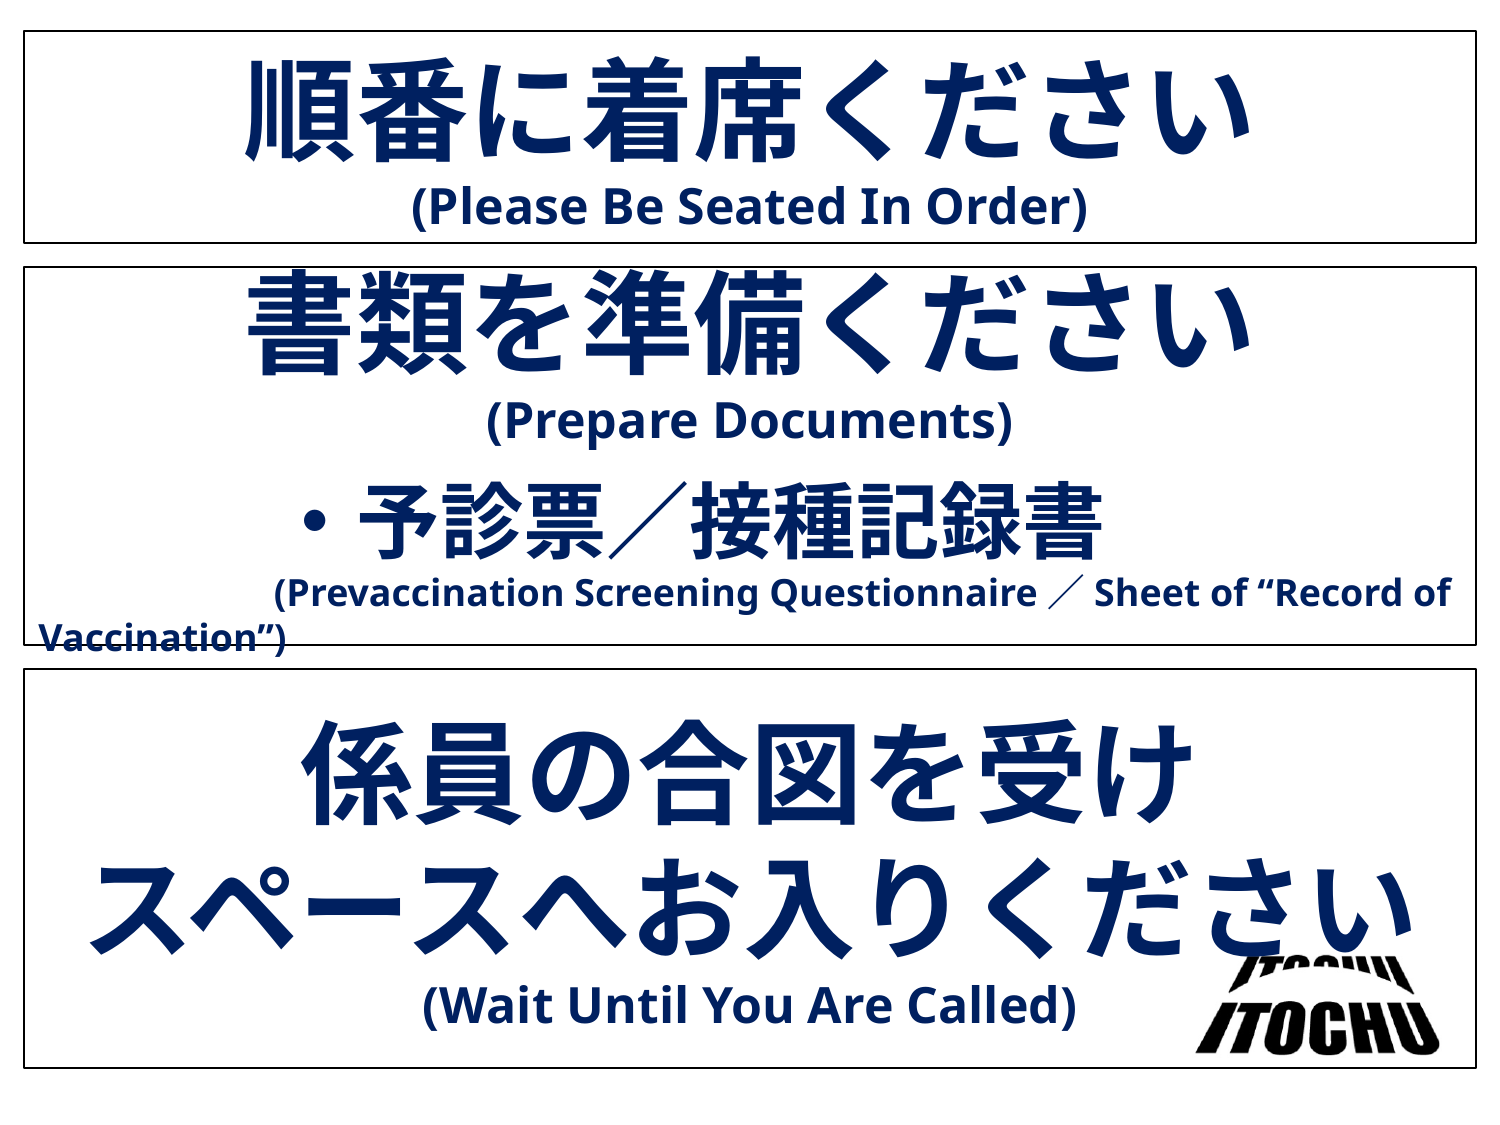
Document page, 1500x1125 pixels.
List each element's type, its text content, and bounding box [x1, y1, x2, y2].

text_box 順番に着席ください (Please Be Seated In Order) [21, 29, 1479, 246]
text_box 書類を準備ください (Prepare Documents) ・予診票／接種記録書 (Prevaccination Screening Questionnaire／Sheet of “Record of Vaccination”) [21, 265, 1479, 647]
picture [1186, 940, 1450, 1068]
text_box 係員の合図を受け スペースへお入りください (Wait Until You Are Called) [21, 667, 1479, 1070]
